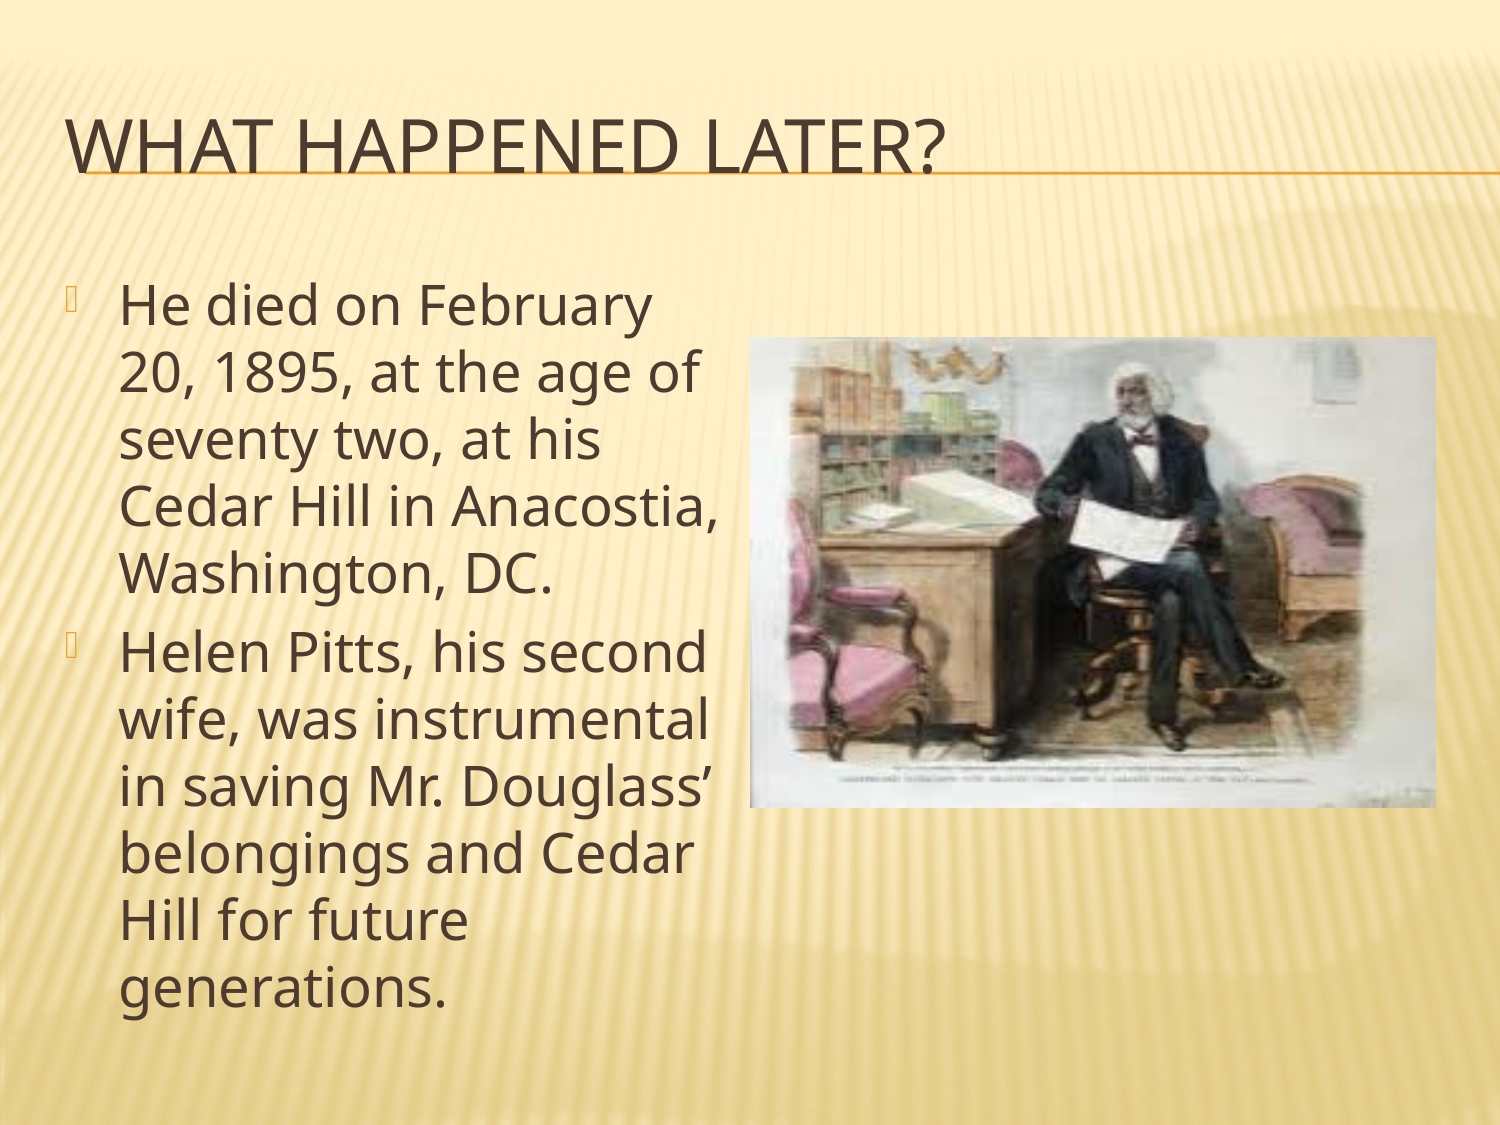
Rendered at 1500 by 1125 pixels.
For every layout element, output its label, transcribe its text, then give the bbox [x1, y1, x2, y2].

title What Happened Later? [49, 75, 1475, 213]
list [749, 337, 1436, 809]
list He died on February 20, 1895, at the age of seventy two, at his Cedar Hill in Anacostia, Washington, DC. Helen Pitts, his second wife, was instrumental in saving Mr. Douglass’ belongings and Cedar Hill for future generations. [50, 262, 738, 1038]
